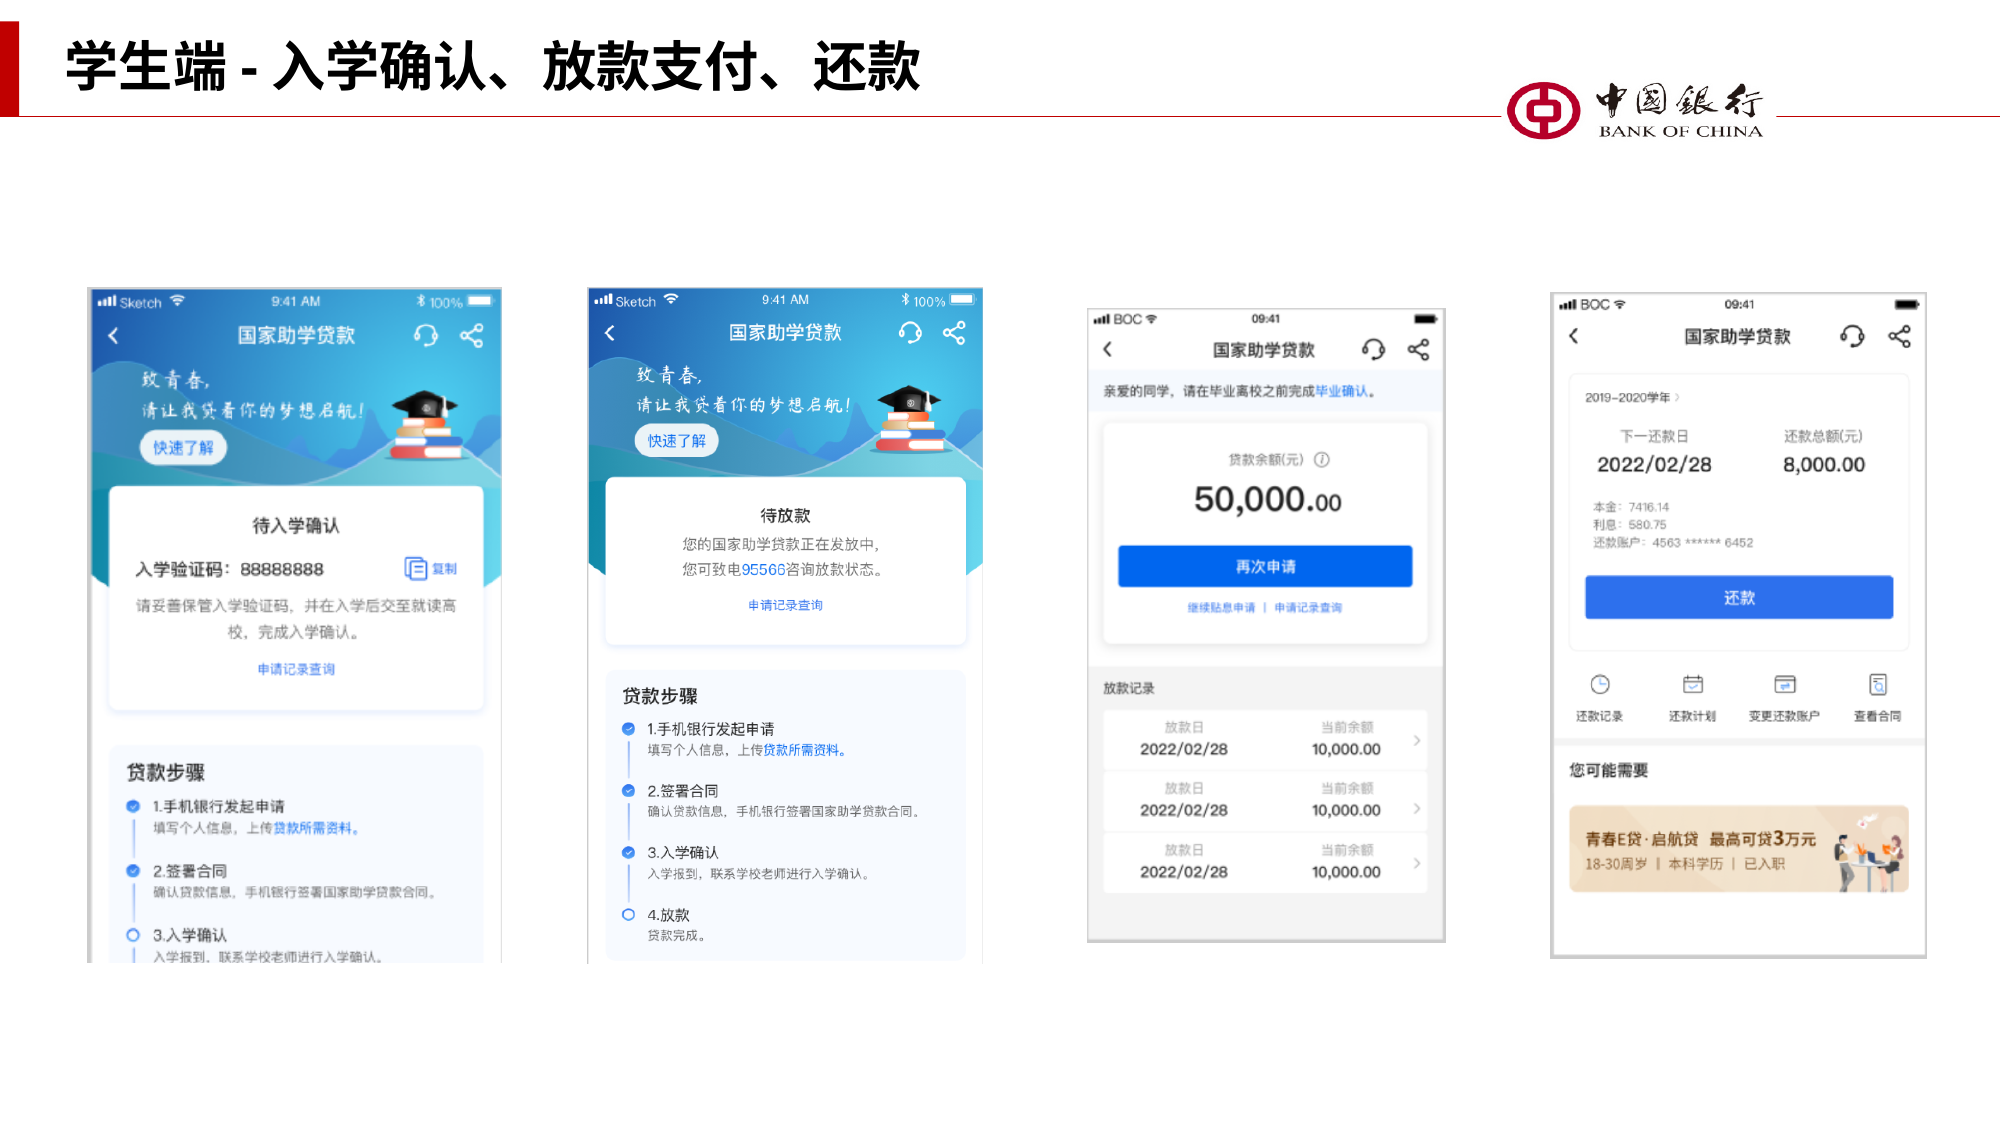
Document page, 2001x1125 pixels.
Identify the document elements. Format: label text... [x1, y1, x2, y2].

picture [1087, 308, 1446, 943]
text_box [0, 20, 20, 77]
picture [87, 287, 502, 963]
picture [587, 287, 983, 964]
text_box 学生端-入学确认、放款支付、还款 [50, 24, 1265, 77]
picture [1549, 292, 1927, 959]
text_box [0, 77, 2000, 144]
